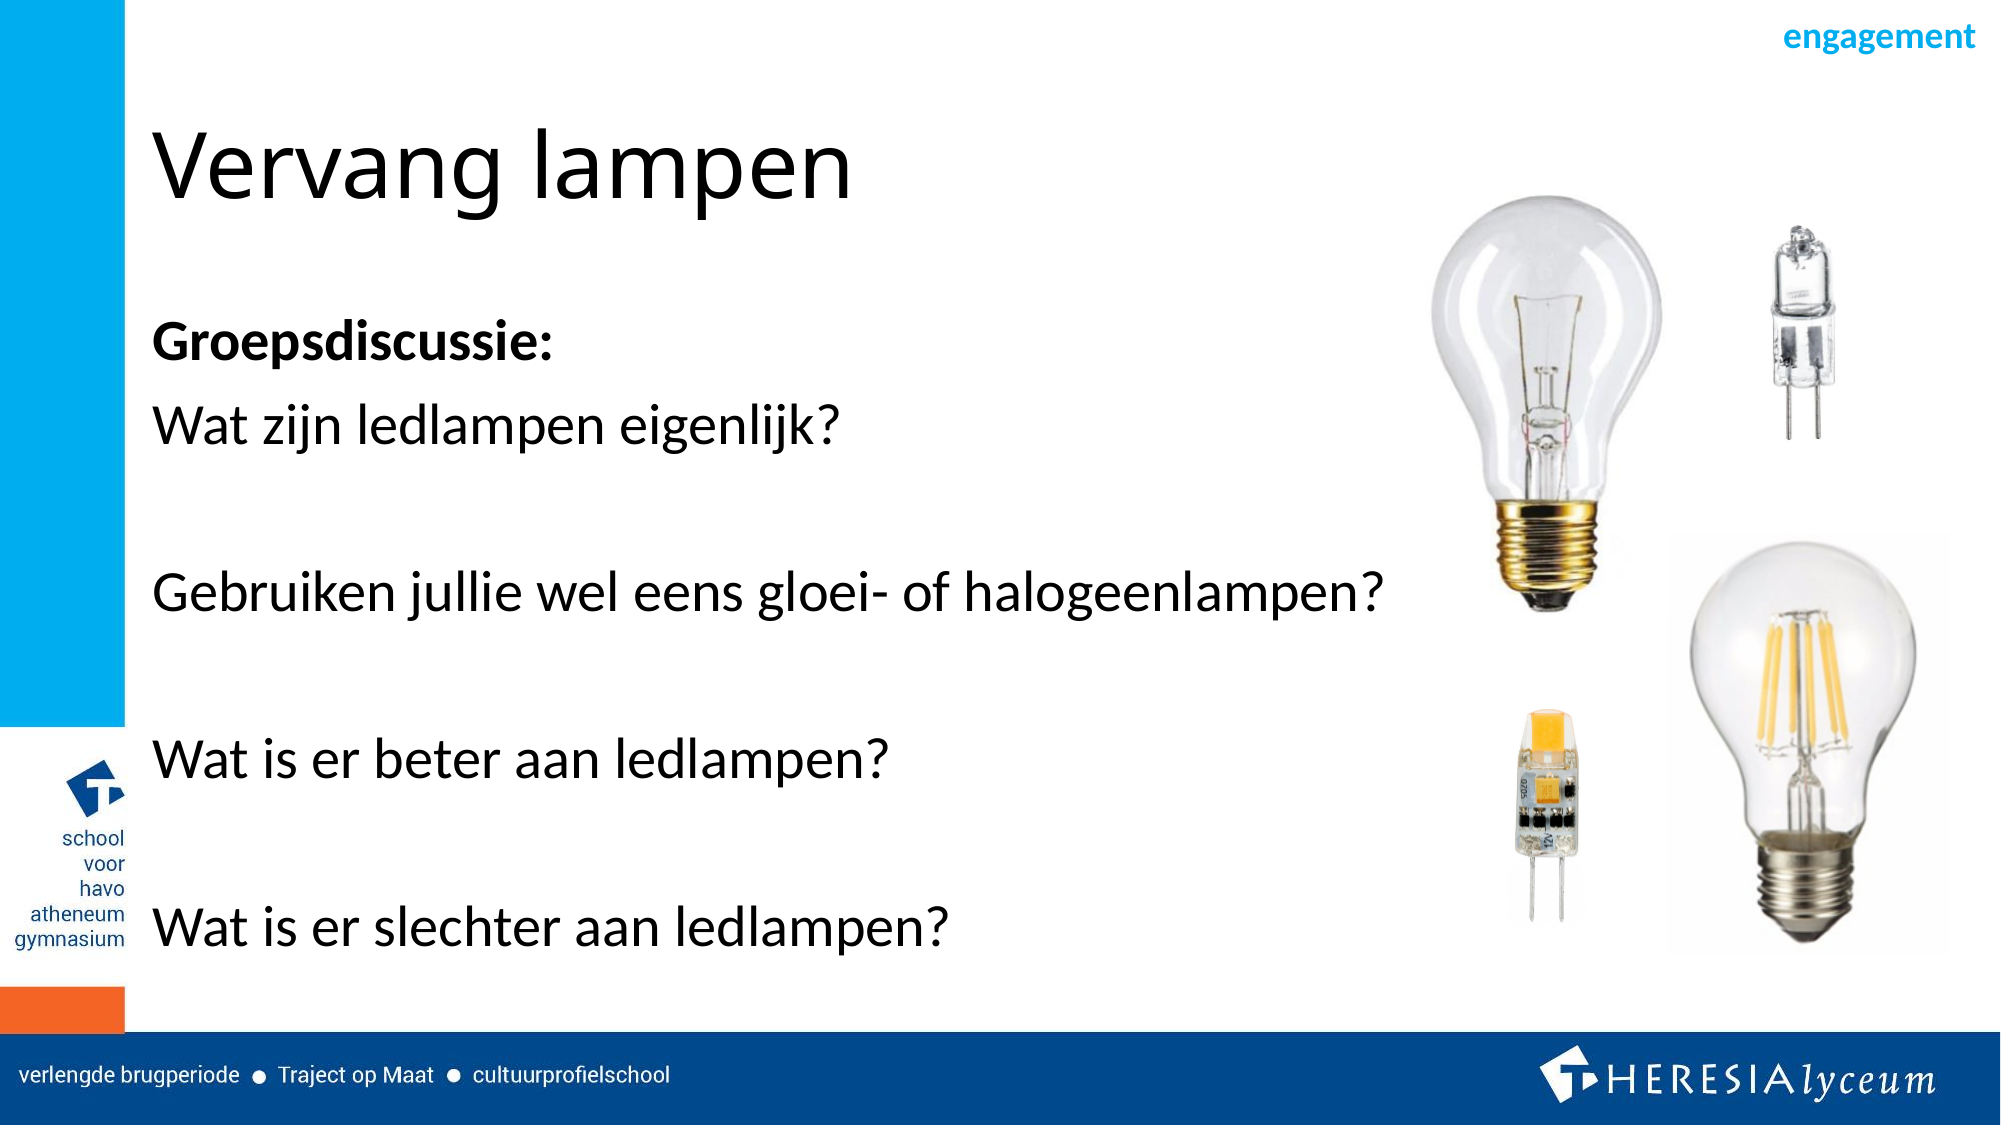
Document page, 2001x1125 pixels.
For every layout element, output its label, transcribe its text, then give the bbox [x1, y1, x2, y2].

title Vervang lampen [137, 59, 1863, 278]
list Groepsdiscussie: Wat zijn ledlampen eigenlijk? Gebruiken jullie wel eens gloei- of halogeenlampen? Wat is er beter aan ledlampen? Wat is er slechter aan ledlampen? [137, 302, 1863, 970]
text_box engagement [1768, 4, 1992, 64]
picture [0, 0, 2001, 1125]
